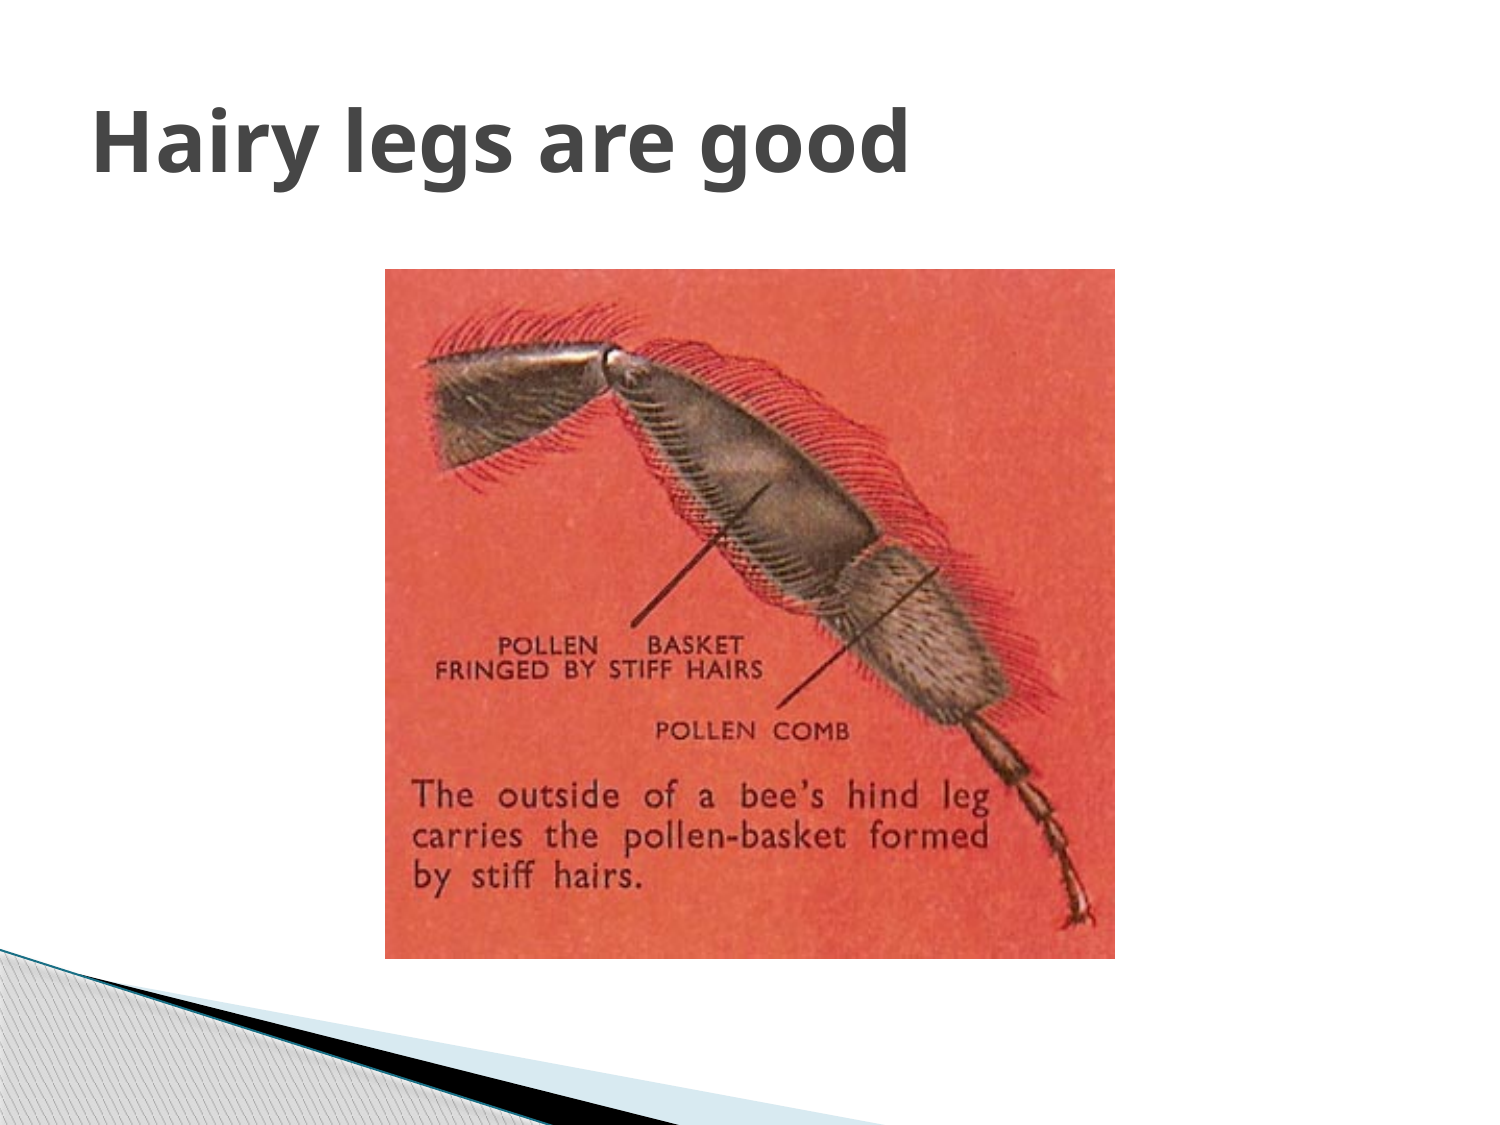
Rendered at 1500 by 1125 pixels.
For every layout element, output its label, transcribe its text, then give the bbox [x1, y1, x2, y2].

title Hairy legs are good [75, 45, 1425, 233]
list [385, 269, 1115, 960]
